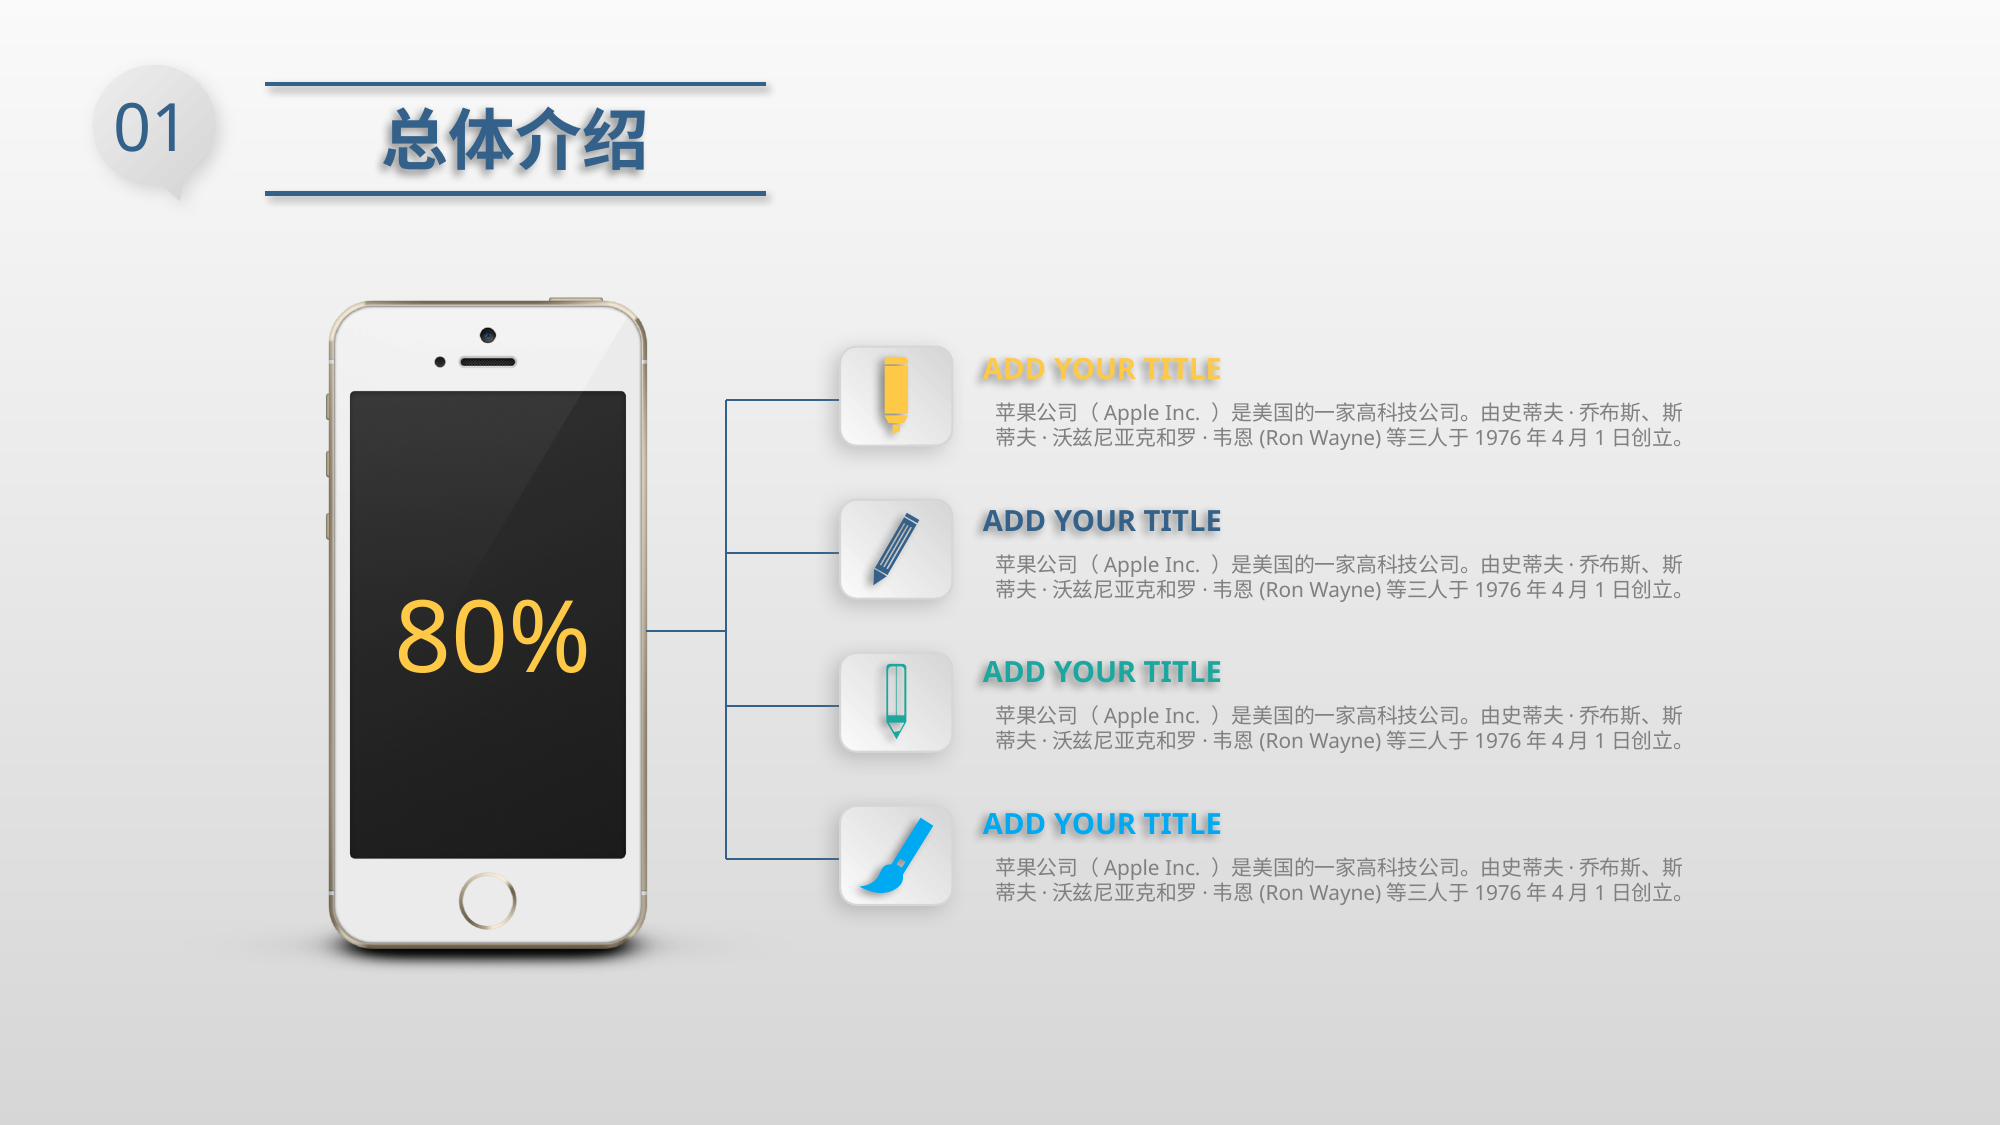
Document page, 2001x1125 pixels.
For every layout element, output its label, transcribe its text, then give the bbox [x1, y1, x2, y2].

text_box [840, 652, 953, 752]
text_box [840, 805, 953, 905]
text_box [840, 499, 953, 599]
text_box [92, 65, 216, 186]
text_box ADD YOUR TITLE [968, 646, 1238, 696]
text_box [646, 399, 841, 860]
text_box ADD YOUR TITLE [968, 342, 1238, 393]
text_box 苹果公司（Apple Inc. ）是美国的一家高科技公司。由史蒂夫·乔布斯、斯蒂夫·沃兹尼亚克和罗·韦恩(Ron Wayne)等三人于1976年4月1日创立。 [980, 847, 1701, 912]
text_box ADD YOUR TITLE [968, 797, 1238, 848]
picture [148, 295, 827, 975]
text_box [840, 346, 953, 446]
text_box ADD YOUR TITLE [968, 494, 1238, 545]
text_box 苹果公司（Apple Inc. ）是美国的一家高科技公司。由史蒂夫·乔布斯、斯蒂夫·沃兹尼亚克和罗·韦恩(Ron Wayne)等三人于1976年4月1日创立。 [980, 392, 1701, 458]
text_box 苹果公司（Apple Inc. ）是美国的一家高科技公司。由史蒂夫·乔布斯、斯蒂夫·沃兹尼亚克和罗·韦恩(Ron Wayne)等三人于1976年4月1日创立。 [980, 544, 1701, 609]
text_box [264, 84, 767, 194]
text_box 苹果公司（Apple Inc. ）是美国的一家高科技公司。由史蒂夫·乔布斯、斯蒂夫·沃兹尼亚克和罗·韦恩(Ron Wayne)等三人于1976年4月1日创立。 [980, 695, 1701, 761]
